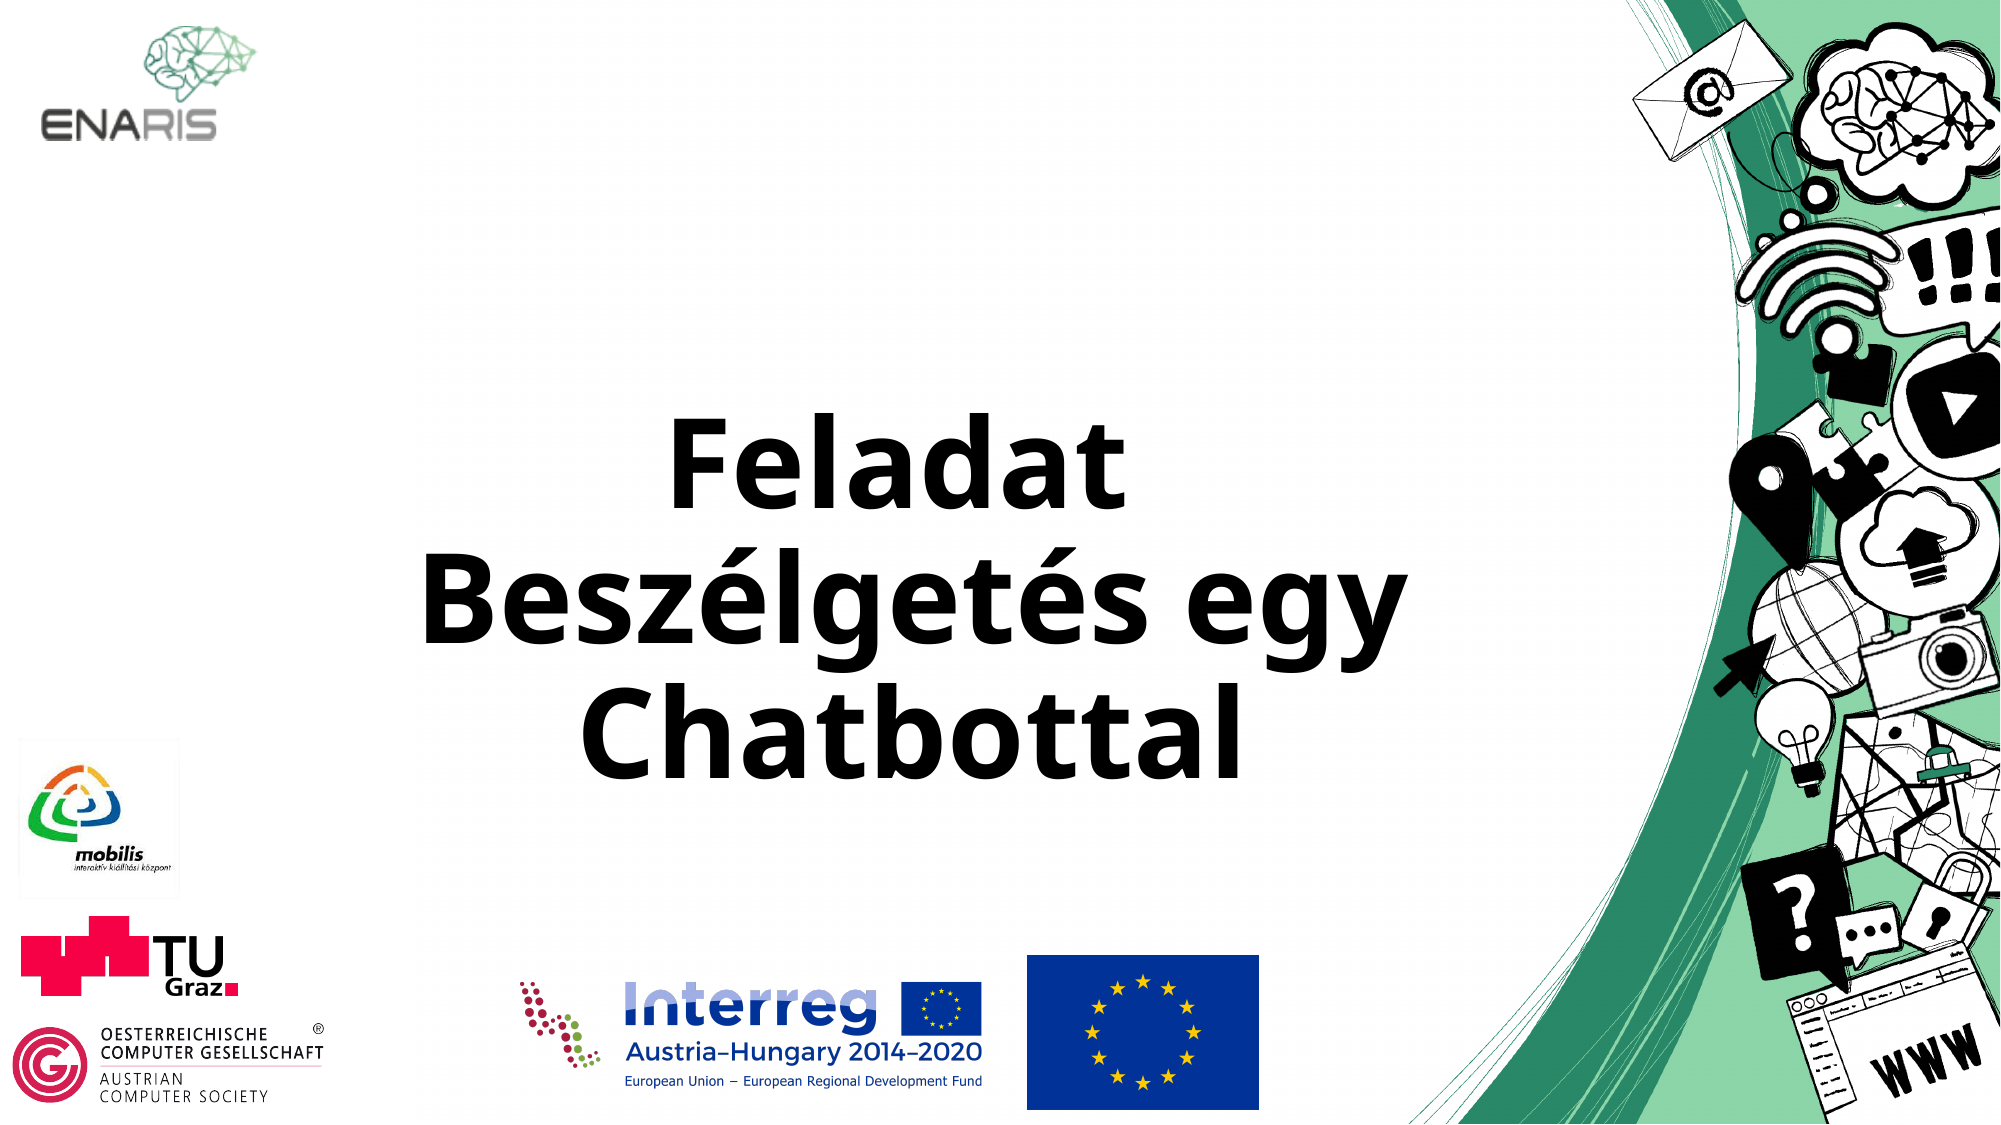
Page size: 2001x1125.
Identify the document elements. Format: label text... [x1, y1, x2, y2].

picture [12, 1023, 324, 1103]
picture [21, 916, 238, 996]
picture [414, 0, 2001, 1124]
picture [41, 26, 258, 141]
title Feladat Beszélgetés egy Chatbottal [266, 228, 1559, 814]
picture [18, 738, 180, 899]
